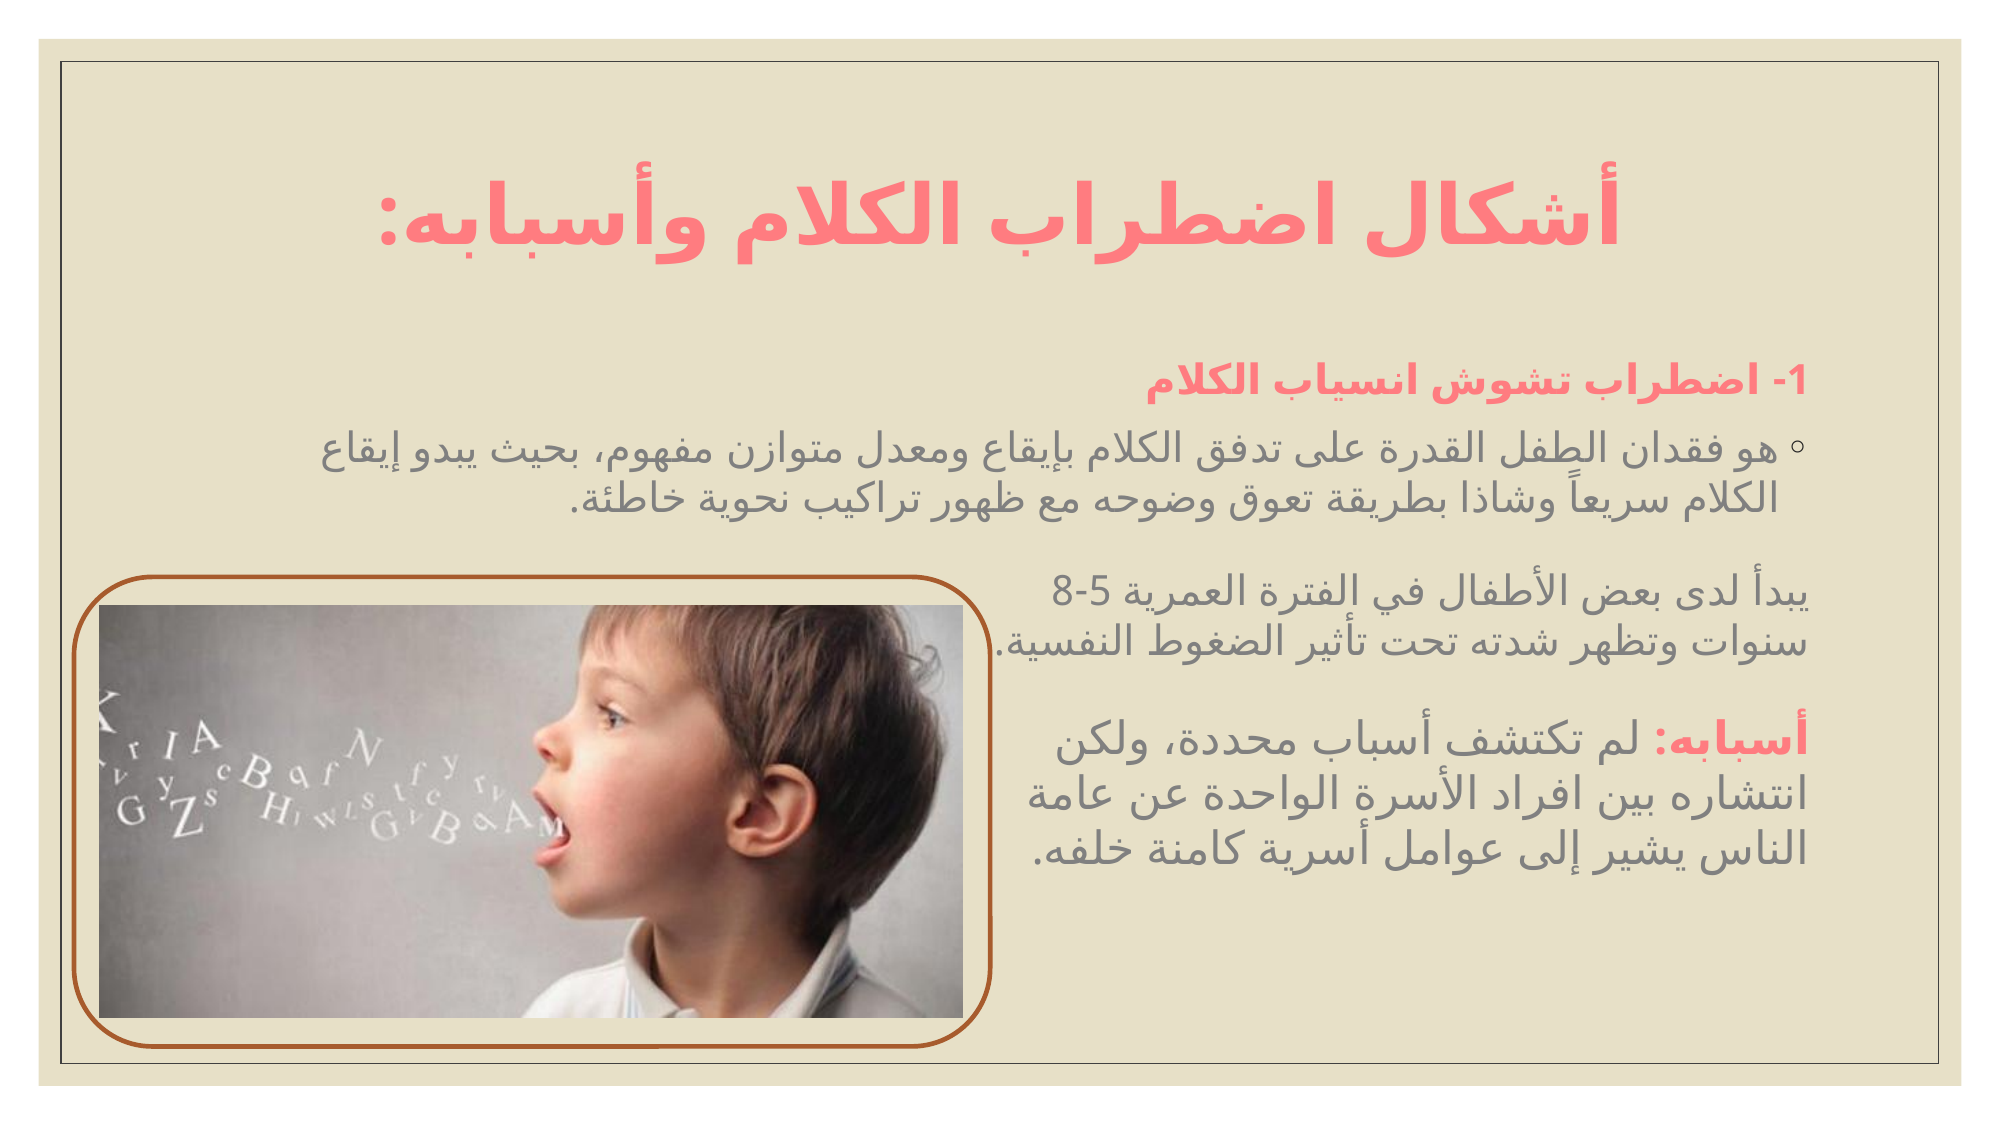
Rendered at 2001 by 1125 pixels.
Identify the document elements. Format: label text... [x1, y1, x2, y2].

picture [98, 605, 963, 1018]
text_box أسبابه: لم تكتشف أسباب محددة، ولكن انتشاره بين افراد الأسرة الواحدة عن عامة الناس يشير إلى عوامل أسرية كامنة خلفه. [1003, 701, 1825, 1047]
title أشكال اضطراب الكلام وأسبابه: [174, 105, 1825, 331]
list 1- اضطراب تشوش انسياب الكلام هو فقدان الطفل القدرة على تدفق الكلام بإيقاع ومعدل متوازن مفهوم، بحيث يبدو إيقاع الكلام سريعاً وشاذا بطريقة تعوق وضوحه مع ظهور تراكيب نحوية خاطئة. [263, 345, 1825, 543]
text_box [72, 575, 992, 1048]
text_box يبدأ لدى بعض الأطفال في الفترة العمرية 5-8 سنوات وتظهر شدته تحت تأثير الضغوط النفسية. [976, 556, 1825, 772]
